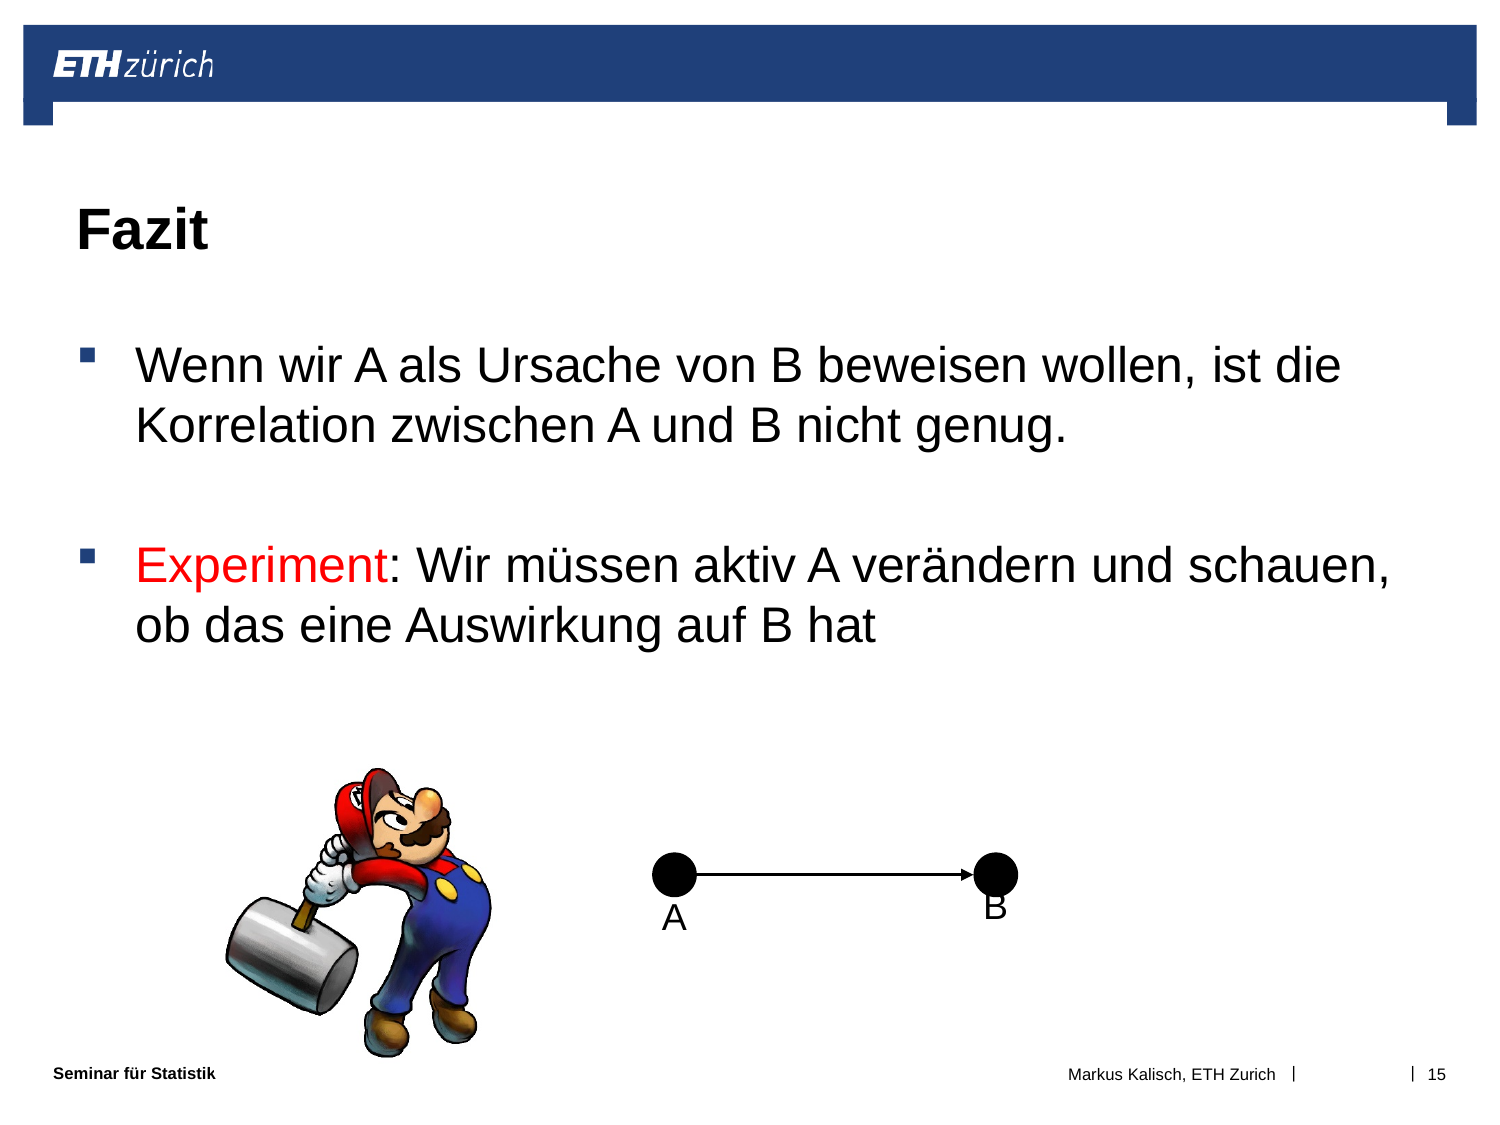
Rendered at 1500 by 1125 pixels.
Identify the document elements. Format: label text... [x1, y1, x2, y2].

slide_number 15 [1415, 1034, 1459, 1112]
picture [214, 746, 510, 1074]
title Fazit [53, 101, 1447, 262]
footer Markus Kalisch, ETH Zurich [750, 1034, 1277, 1112]
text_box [610, 852, 1060, 1036]
list Wenn wir A als Ursache von B beweisen wollen, ist die Korrelation zwischen A und B nicht genug. Experiment: Wir müssen aktiv A verändern und schauen, ob das eine Auswirkung auf B hat [53, 332, 1447, 1023]
